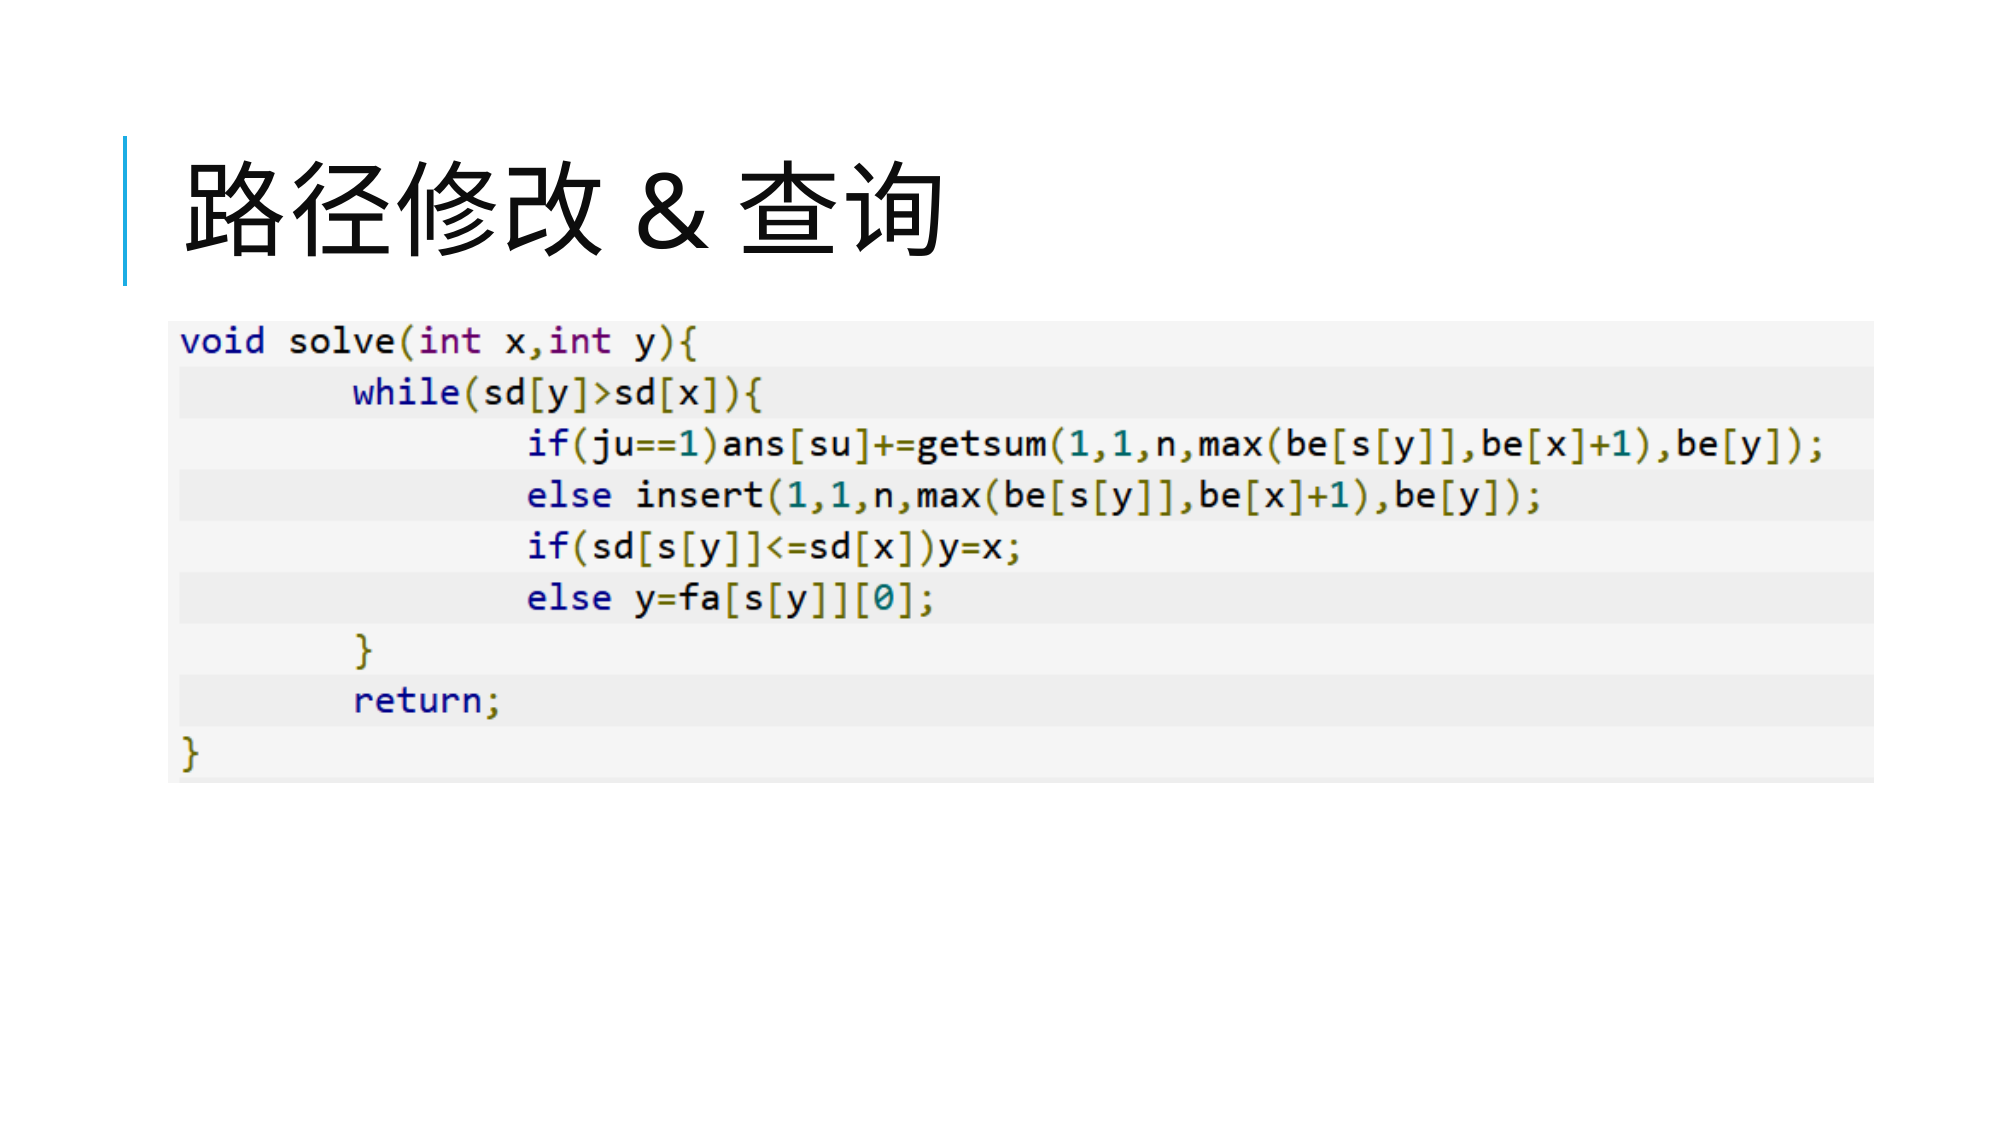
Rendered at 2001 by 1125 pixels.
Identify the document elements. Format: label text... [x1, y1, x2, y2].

title 路径修改&查询 [168, 96, 1763, 318]
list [167, 321, 1875, 784]
